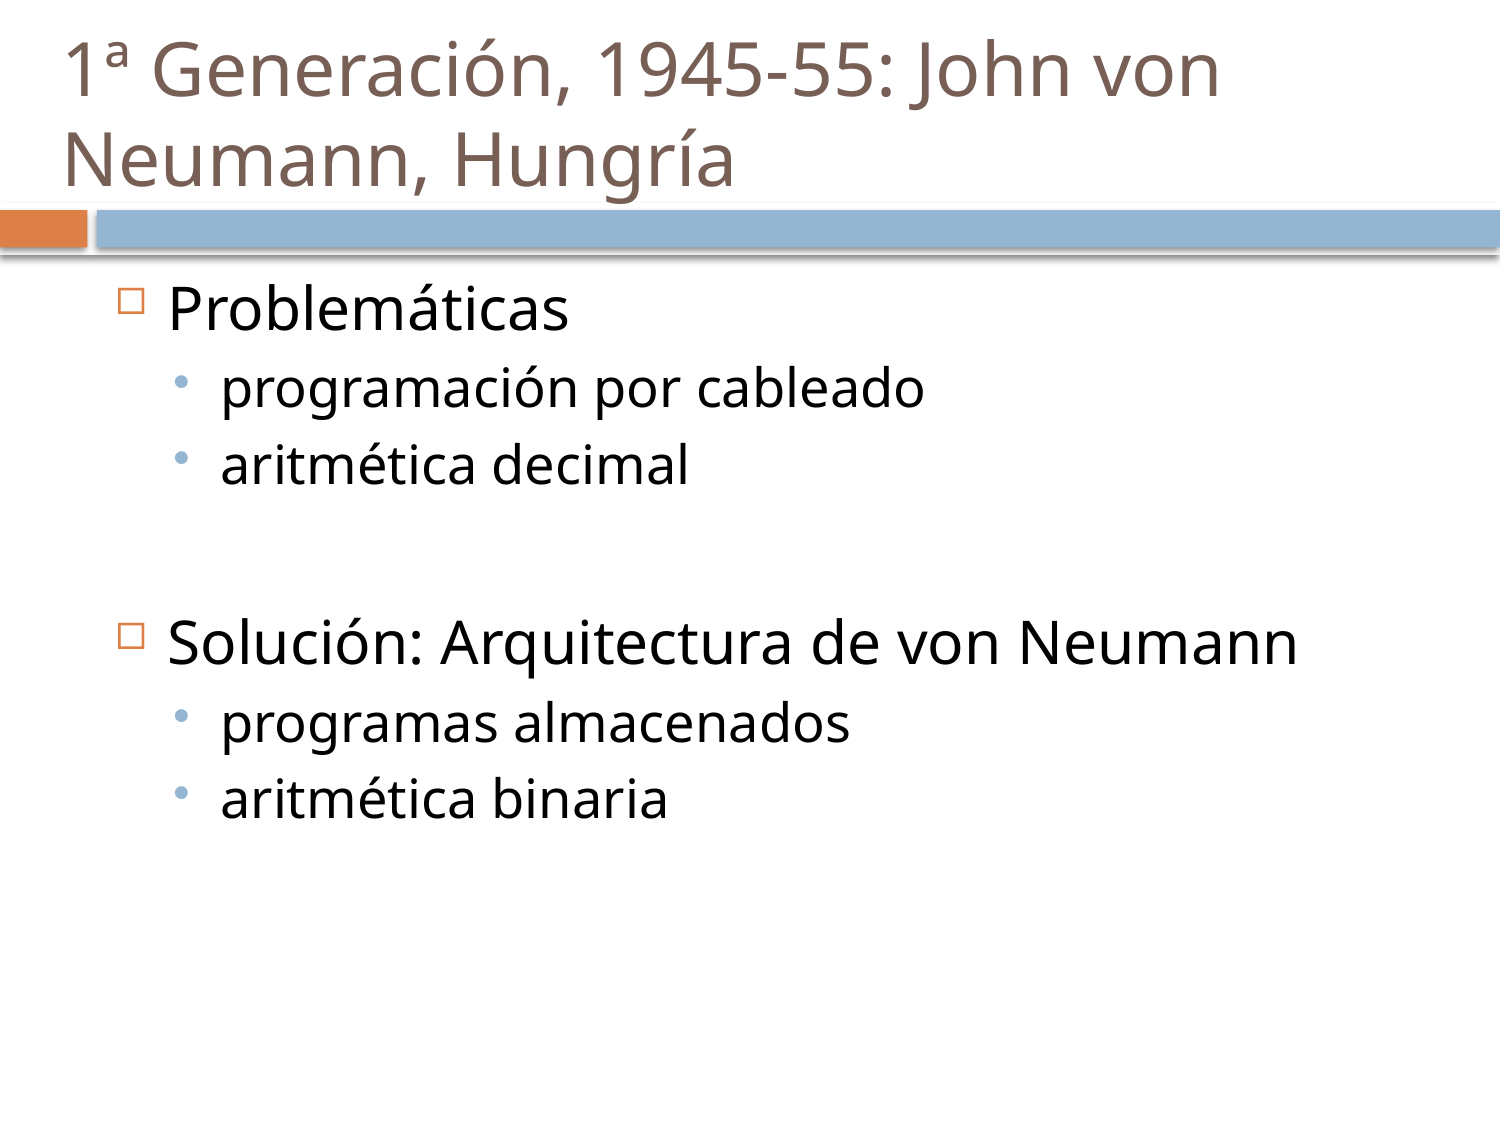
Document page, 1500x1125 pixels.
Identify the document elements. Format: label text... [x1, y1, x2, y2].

title 1ª Generación, 1945-55: John von Neumann, Hungría [46, 42, 1472, 181]
list Problemáticas programación por cableado aritmética decimal Solución: Arquitectura de von Neumann programas almacenados aritmética binaria [100, 262, 1438, 1000]
